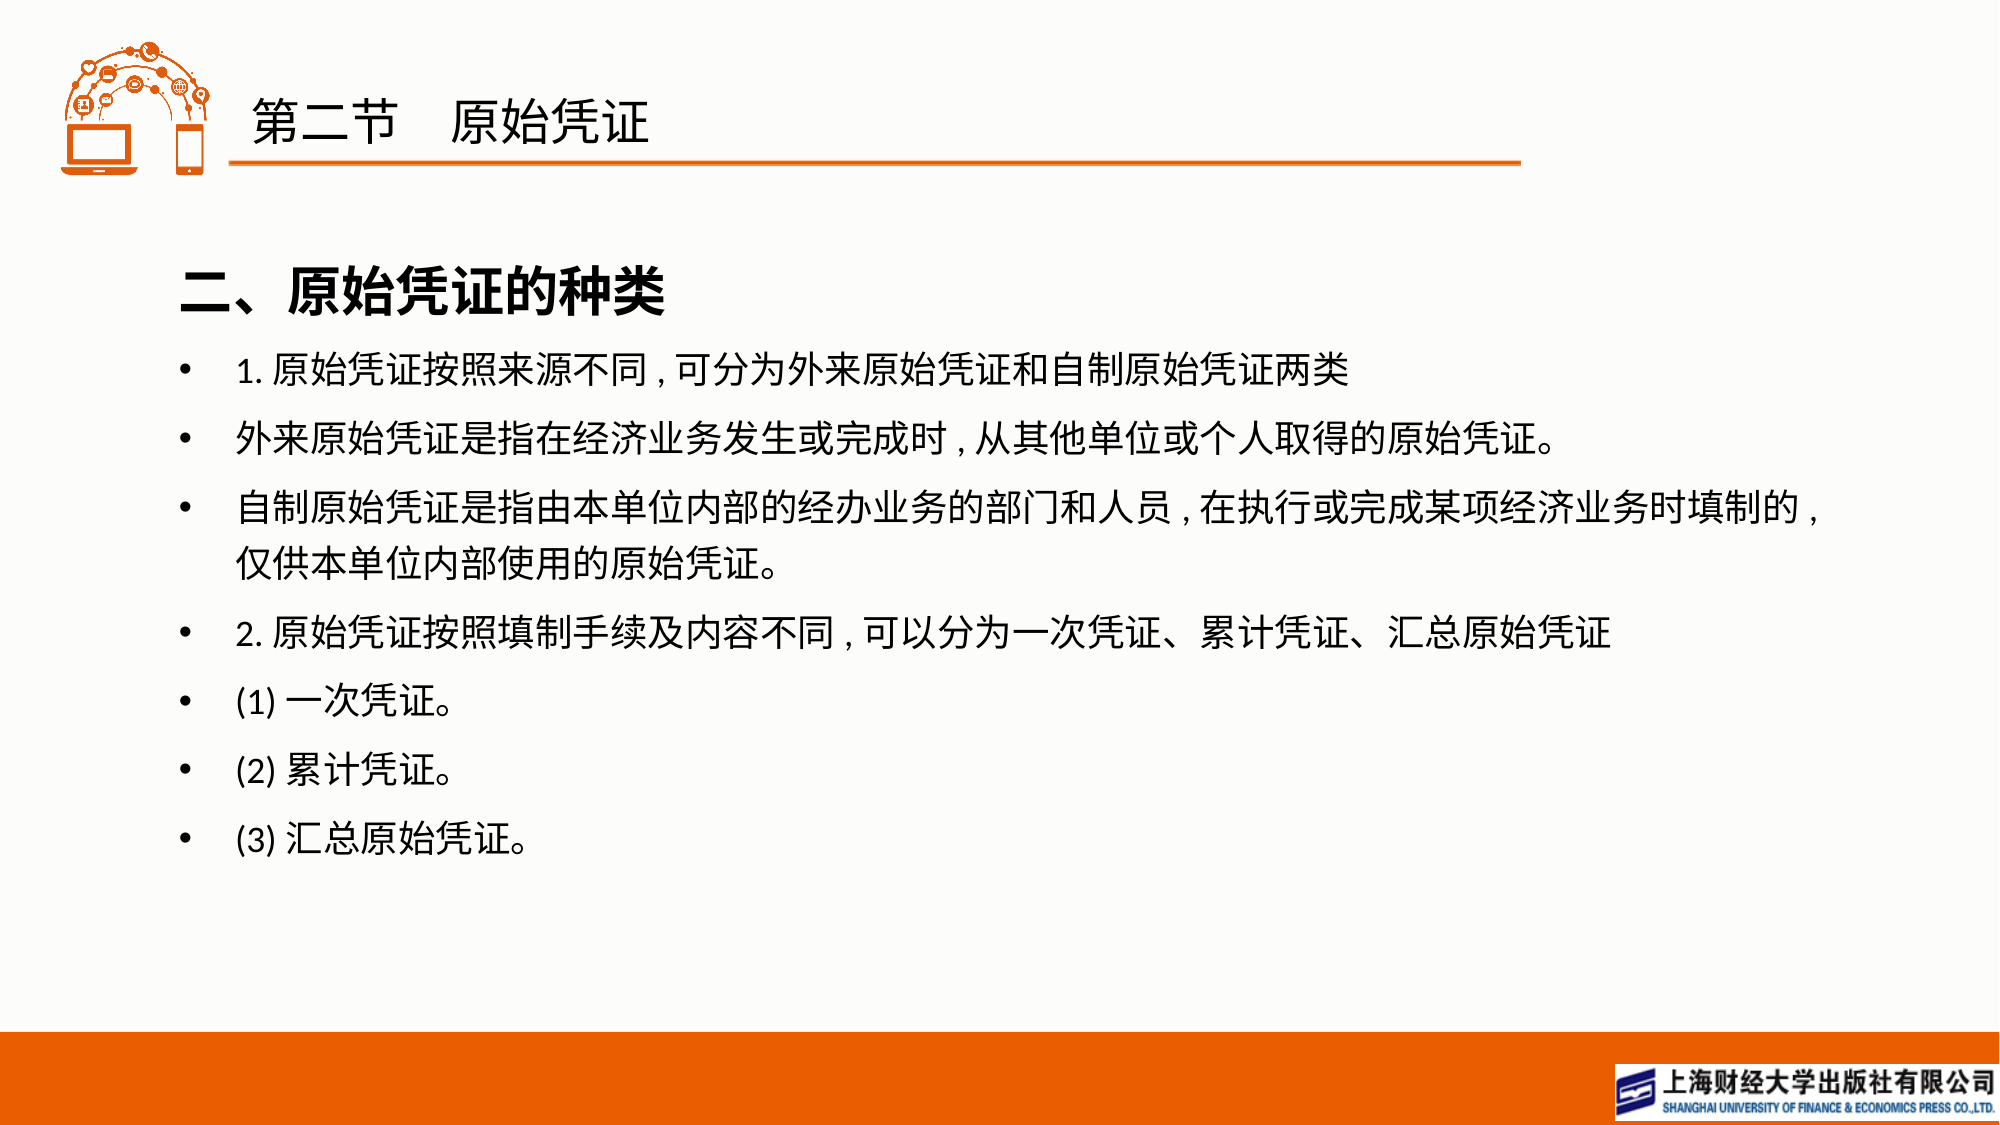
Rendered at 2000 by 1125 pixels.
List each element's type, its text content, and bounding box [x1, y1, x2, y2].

picture [0, 0, 2000, 1125]
title 第二节 原始凭证 [235, 82, 1605, 189]
list 二、原始凭证的种类 1.原始凭证按照来源不同,可分为外来原始凭证和自制原始凭证两类 外来原始凭证是指在经济业务发生或完成时,从其他单位或个人取得的原始凭证。 自制原始凭证是指由本单位内部的经办业务的部门和人员,在执行或完成某项经济业务时填制的,仅供本单位内部使用的原始凭证。 2.原始凭证按照填制手续及内容不同,可以分为一次凭证、累计凭证、汇总原始凭证 (1)一次凭证。 (2)累计凭证。 (3)汇总原始凭证。 [163, 227, 1839, 1049]
